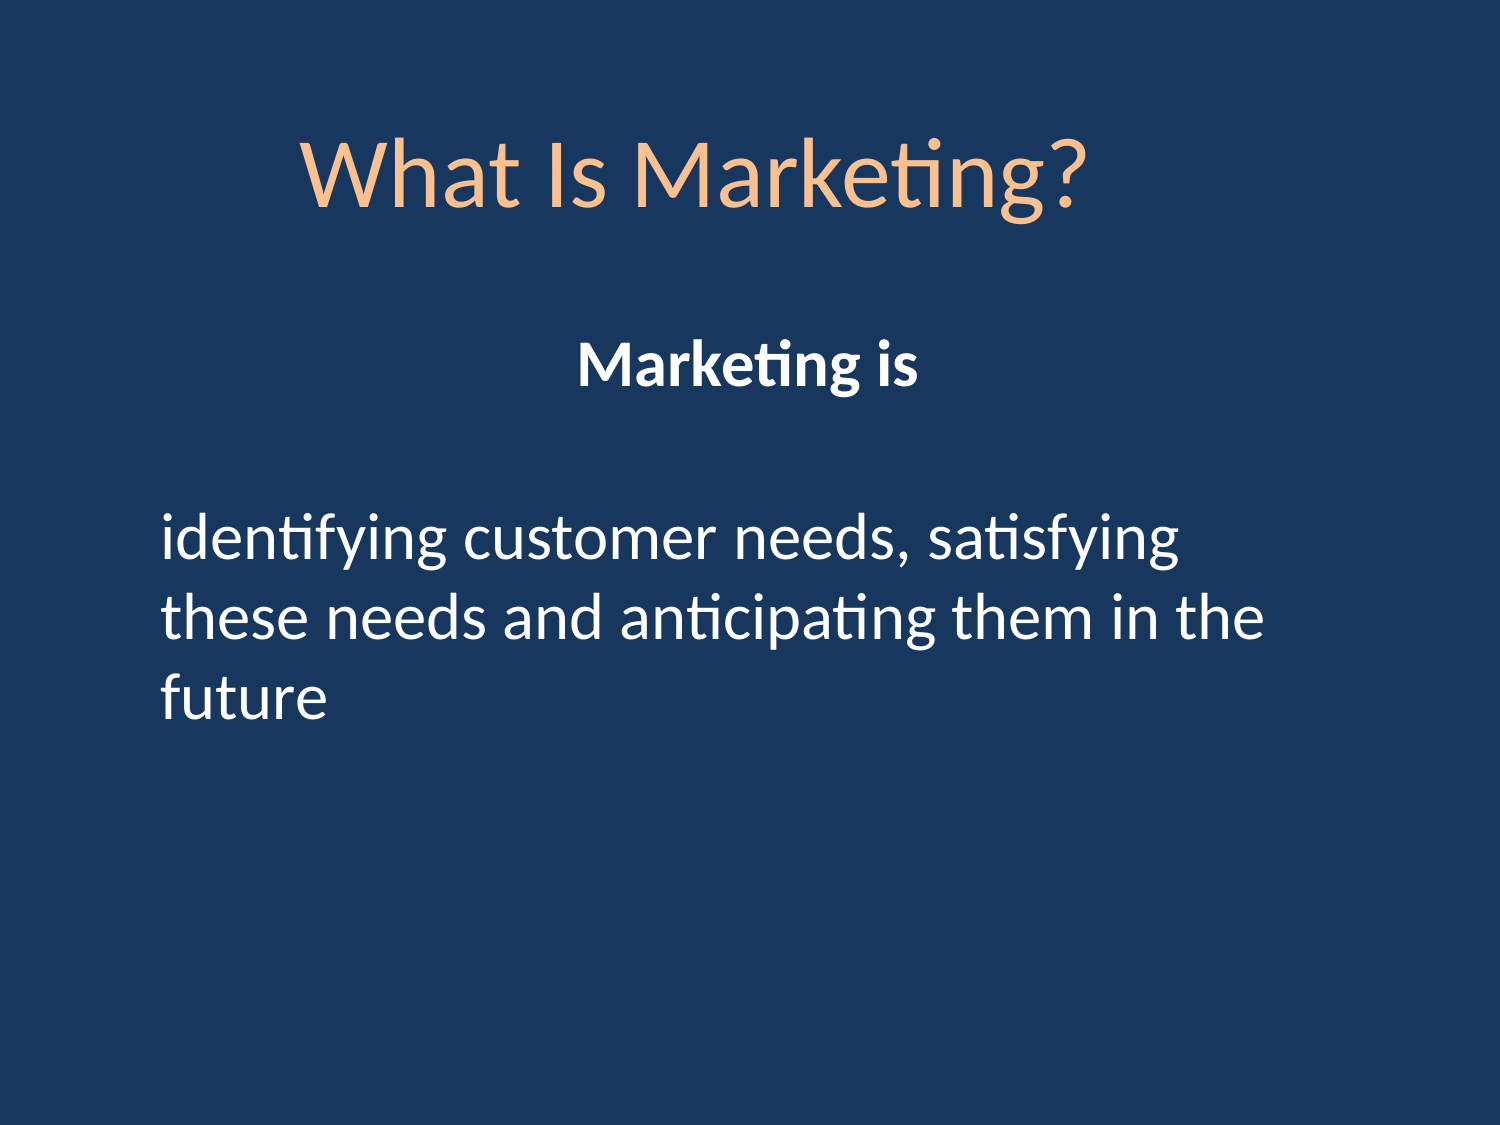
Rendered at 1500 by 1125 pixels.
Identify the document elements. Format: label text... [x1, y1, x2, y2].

text_box Marketing is identifying customer needs, satisfying these needs and anticipating them in the future [99, 312, 1350, 988]
text_box What Is Marketing? [285, 99, 1108, 235]
